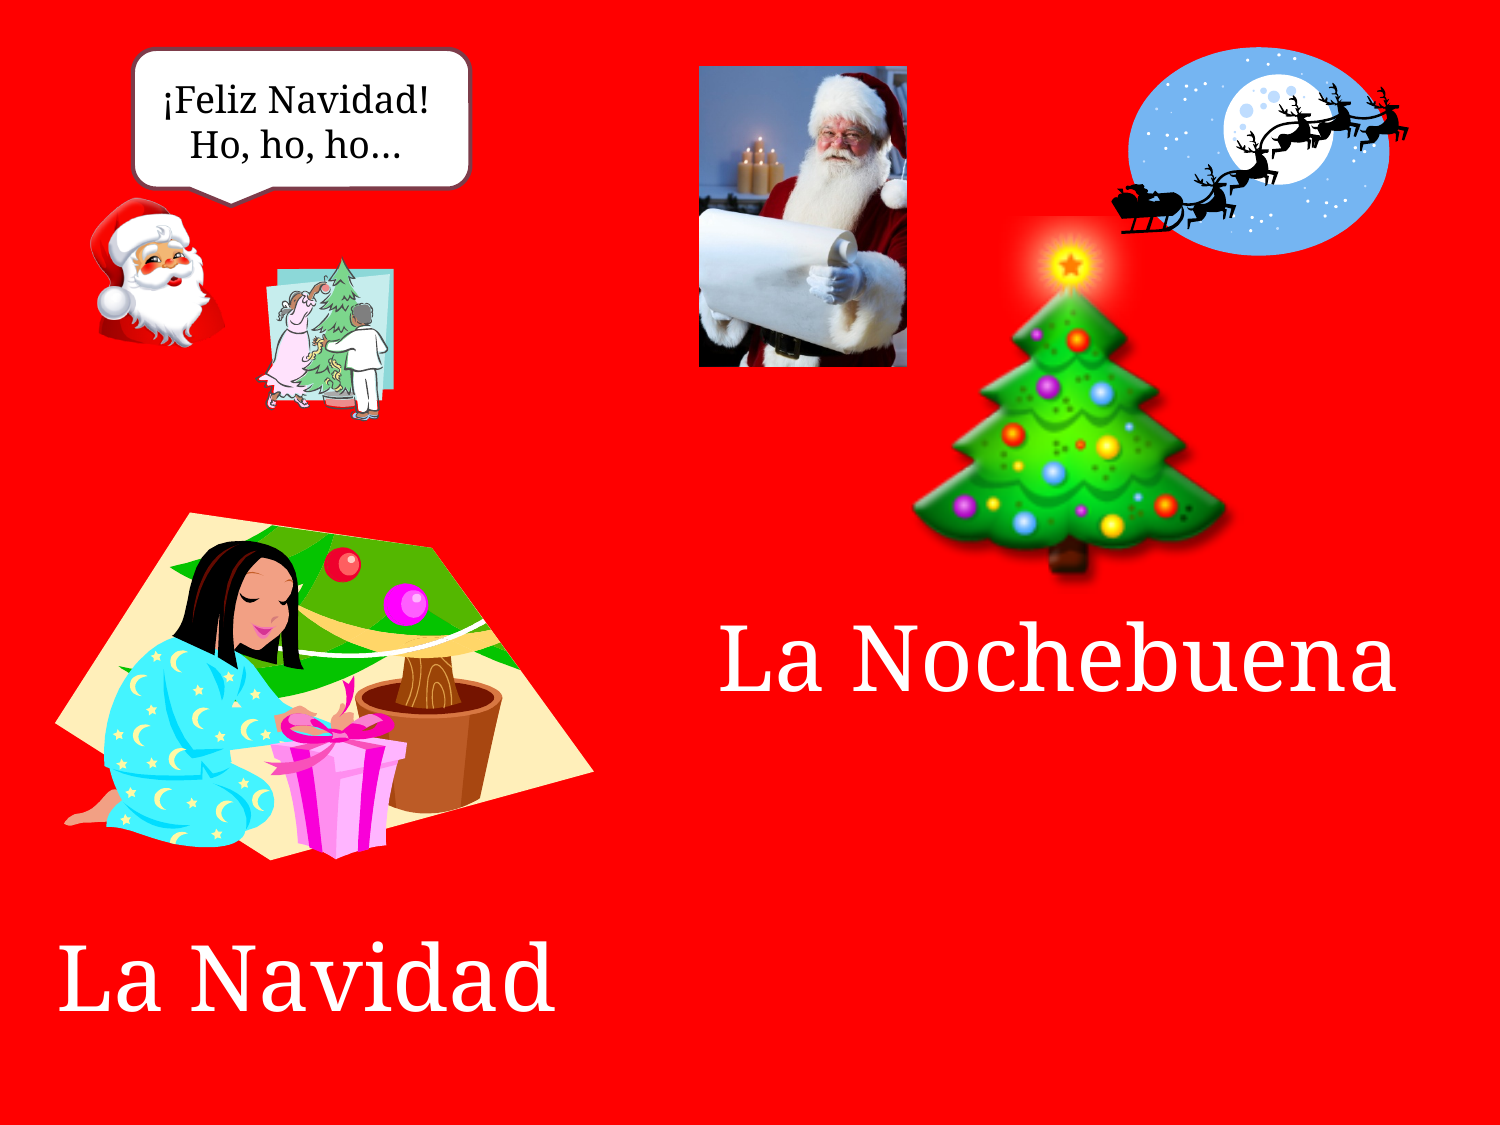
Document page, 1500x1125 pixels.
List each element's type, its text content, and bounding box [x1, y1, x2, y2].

picture [254, 254, 394, 422]
title La Nochebuena [646, 579, 1472, 730]
text_box ¡Feliz Navidad! Ho, ho, ho… [146, 68, 446, 173]
picture [86, 197, 238, 348]
picture [54, 512, 595, 861]
list La Navidad [41, 912, 641, 1063]
text_box [130, 46, 473, 204]
picture [699, 46, 1410, 594]
